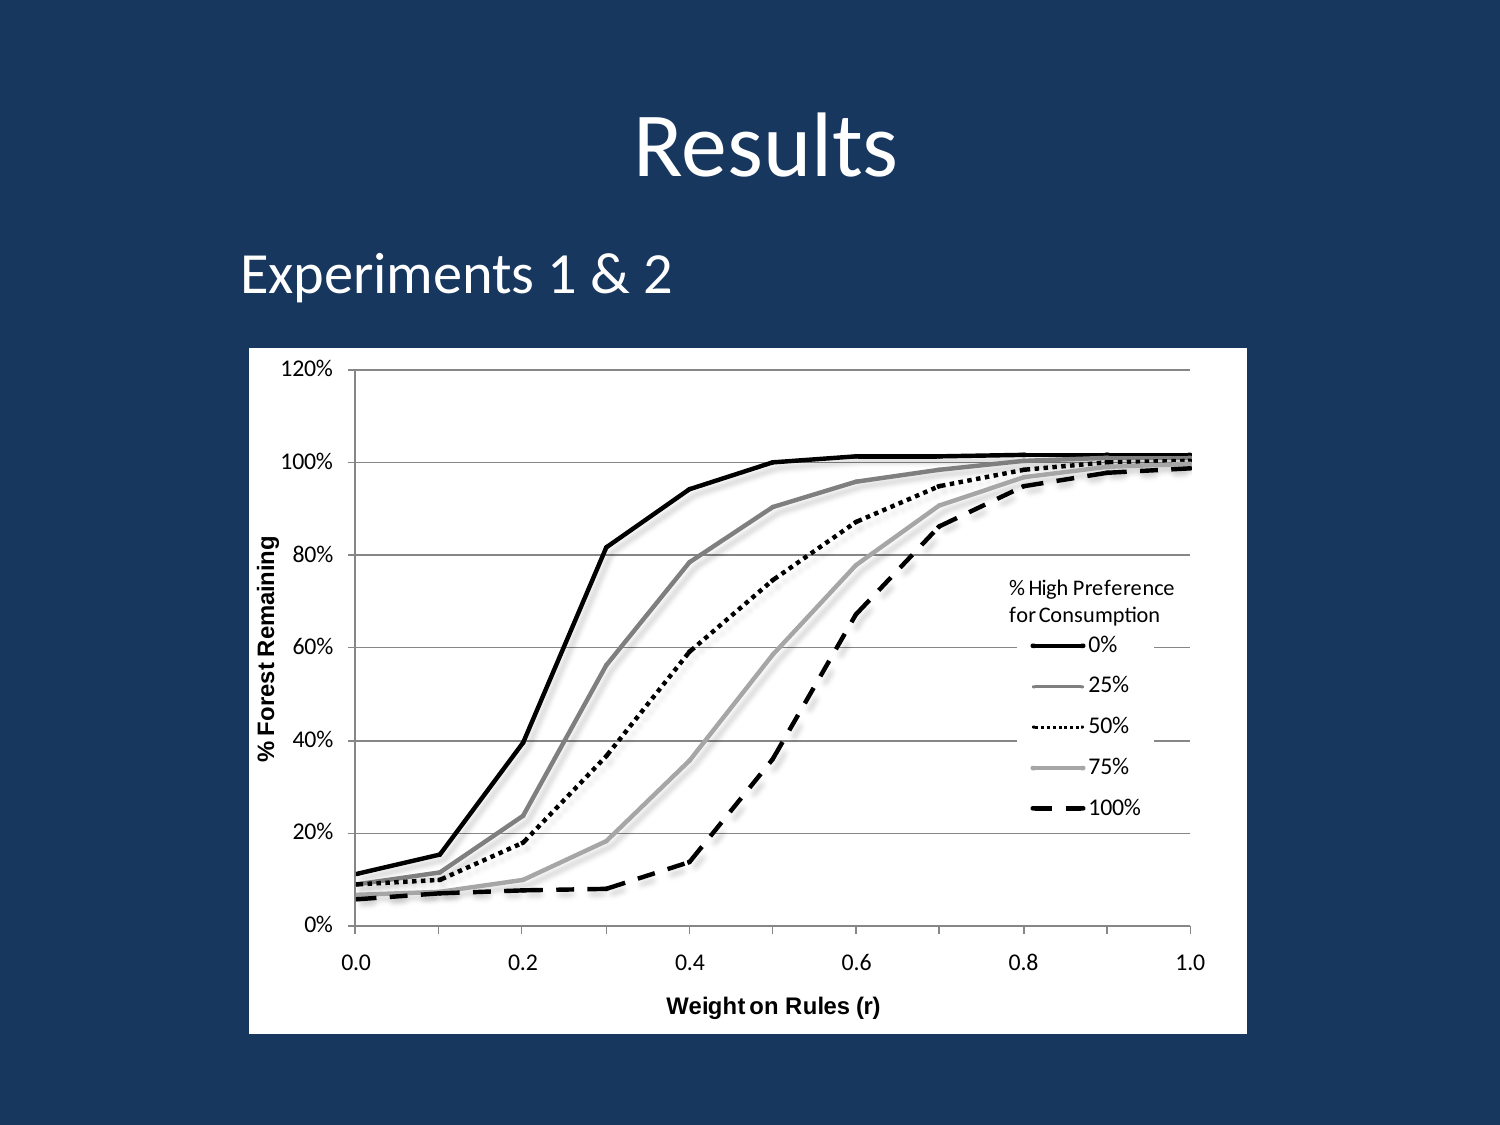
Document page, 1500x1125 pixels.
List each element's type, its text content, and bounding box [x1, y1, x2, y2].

title Results [166, 46, 1367, 234]
text_box Experiments 1 & 2 [225, 228, 689, 313]
picture [247, 346, 1248, 1035]
